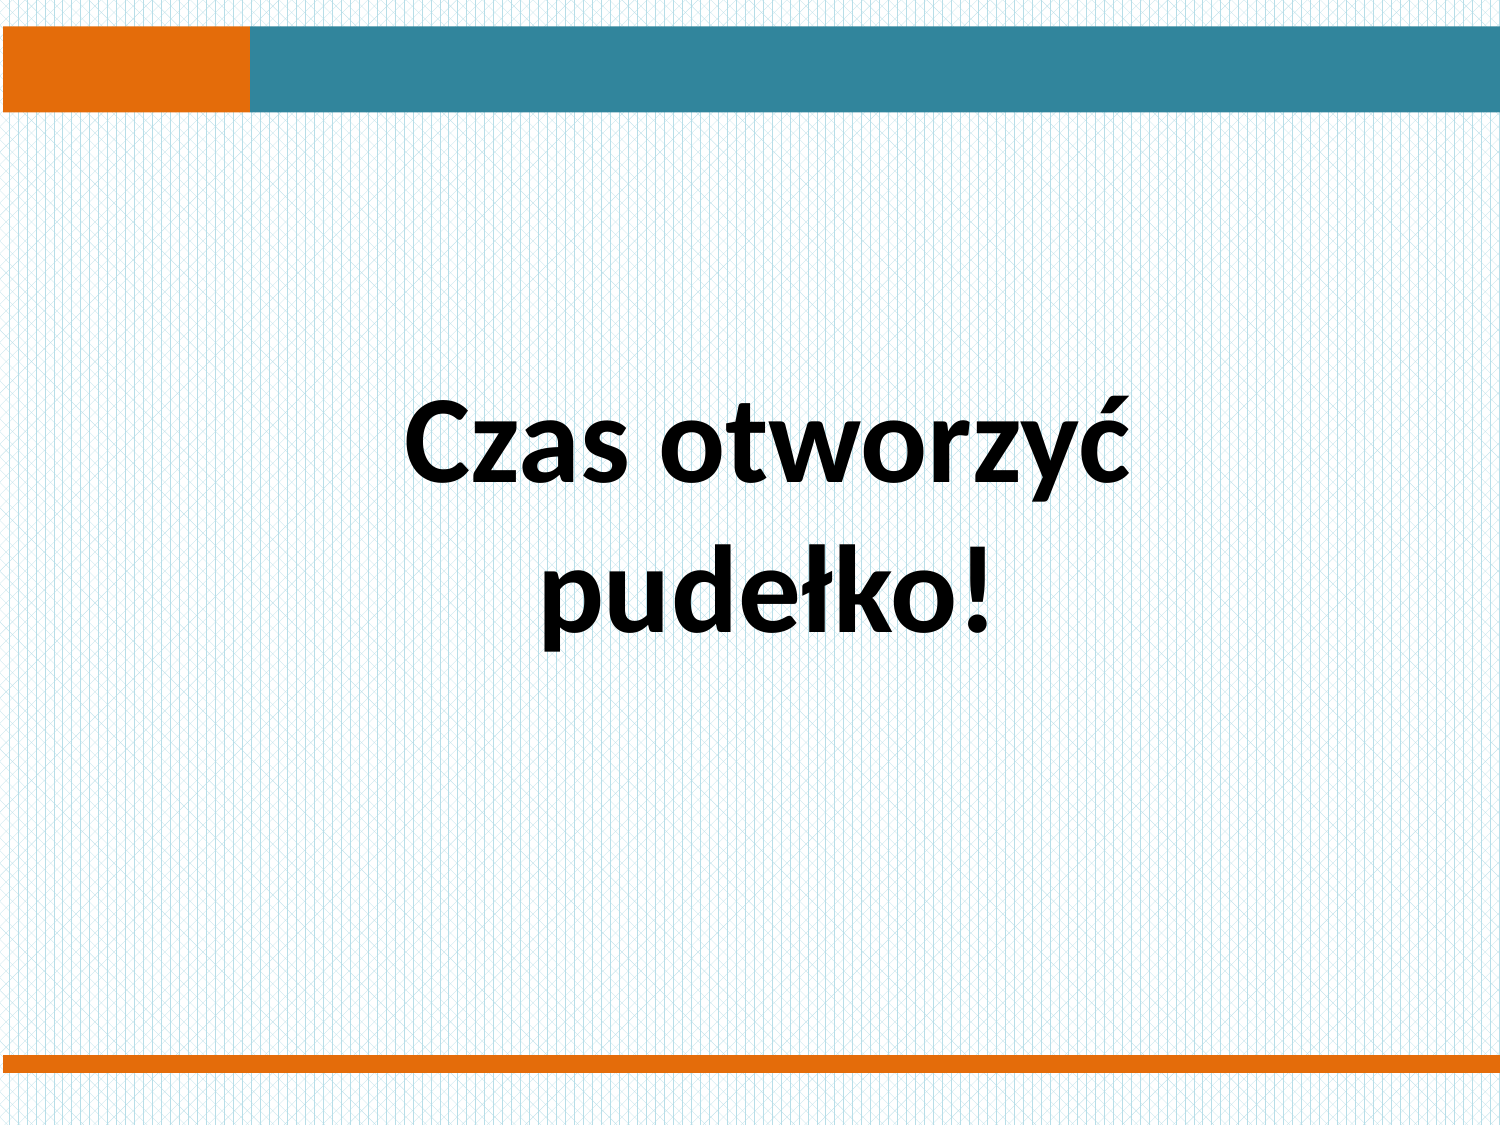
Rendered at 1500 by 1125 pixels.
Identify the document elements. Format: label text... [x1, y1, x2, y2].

text_box [1, 24, 252, 115]
text_box [587, 724, 1300, 875]
text_box [737, 362, 1450, 513]
subtitle Czas otworzyć pudełko! [162, 350, 1374, 781]
text_box [1, 1053, 1500, 1075]
text_box [252, 24, 1500, 115]
